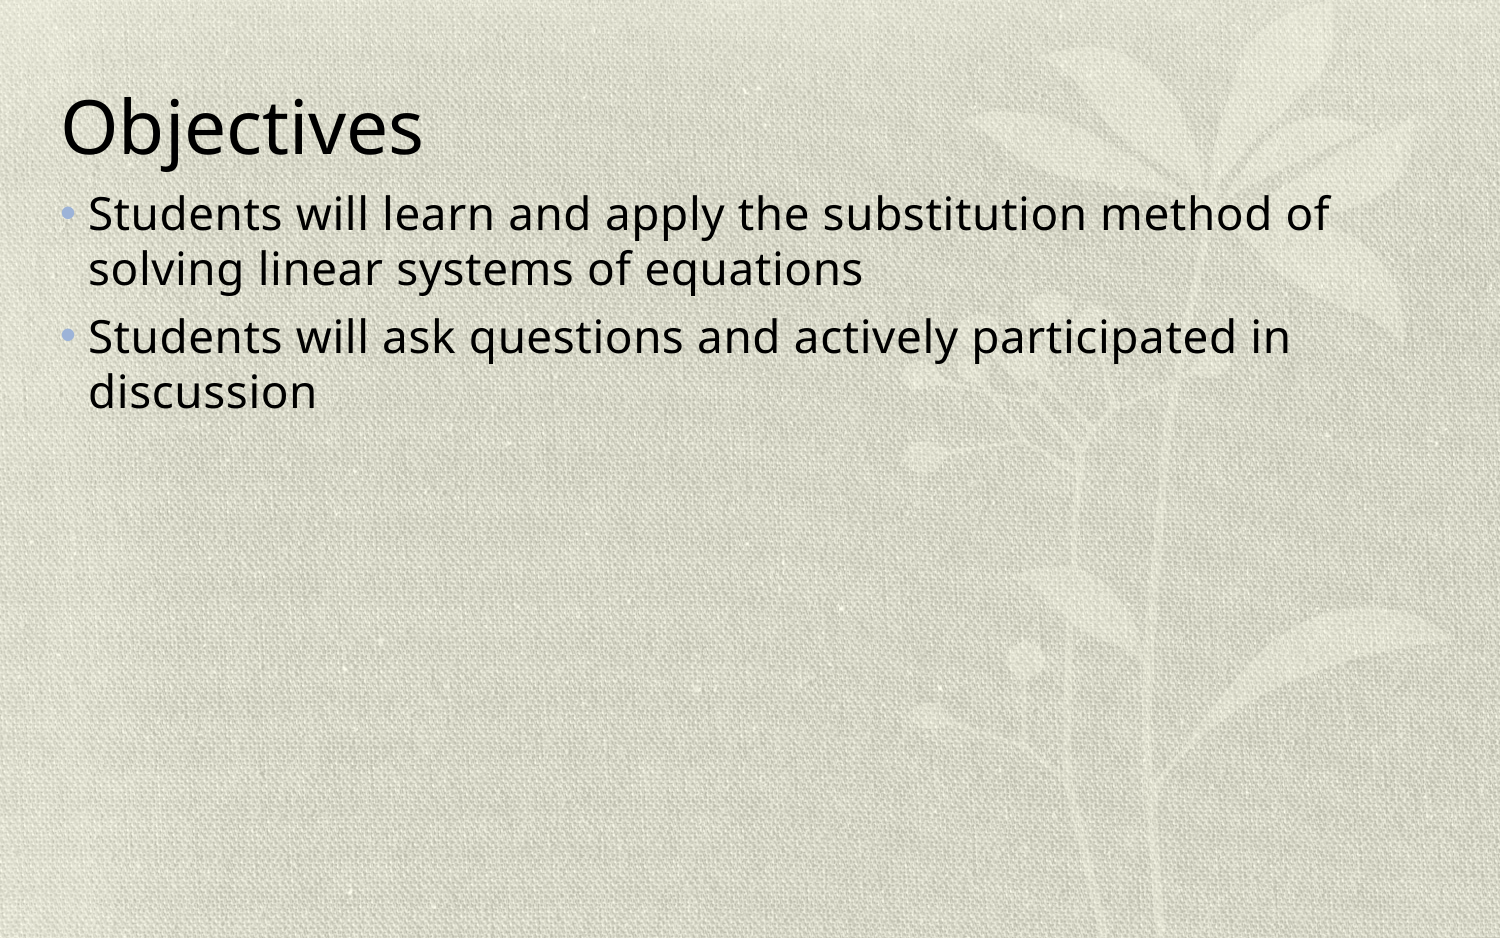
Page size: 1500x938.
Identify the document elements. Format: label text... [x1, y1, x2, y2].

list Students will learn and apply the substitution method of solving linear systems of equations Students will ask questions and actively participated in discussion [45, 177, 1455, 853]
title Objectives [45, 31, 1455, 177]
